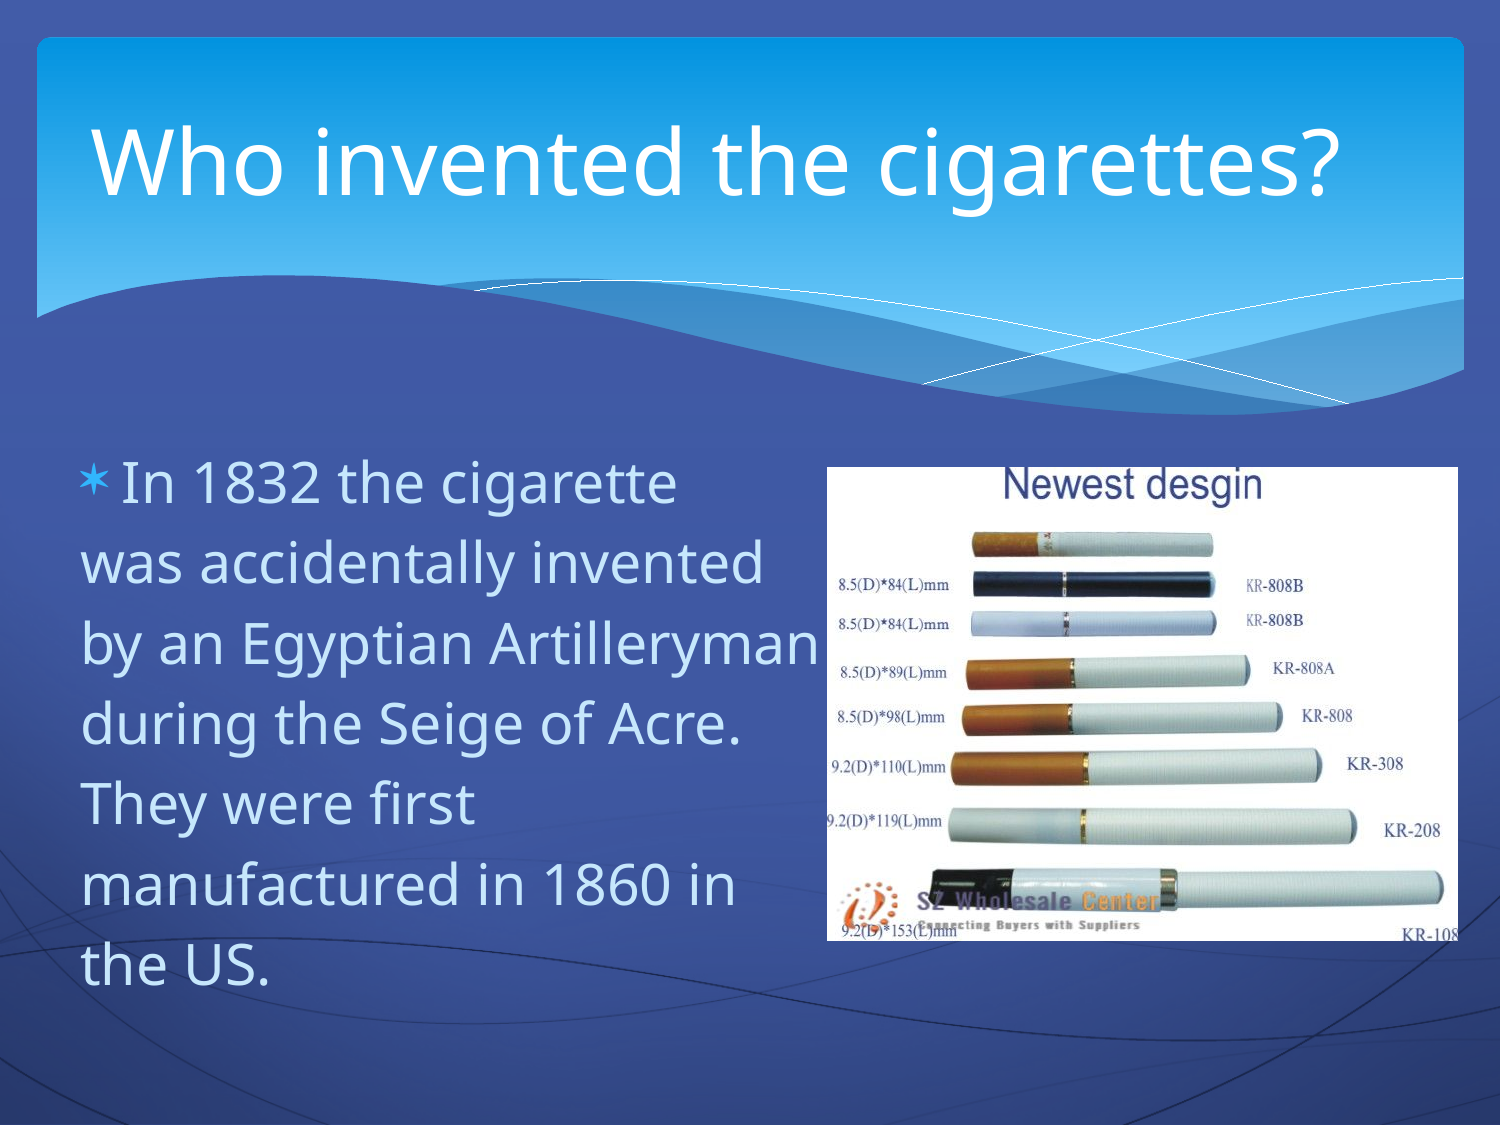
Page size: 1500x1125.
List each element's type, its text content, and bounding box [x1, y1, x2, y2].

list In 1832 the cigarette was accidentally invented by an Egyptian Artilleryman during the Seige of Acre. They were first manufactured in 1860 in the US. [64, 438, 1447, 1005]
picture [827, 467, 1459, 941]
title Who invented the cigarettes? [75, 55, 1425, 261]
